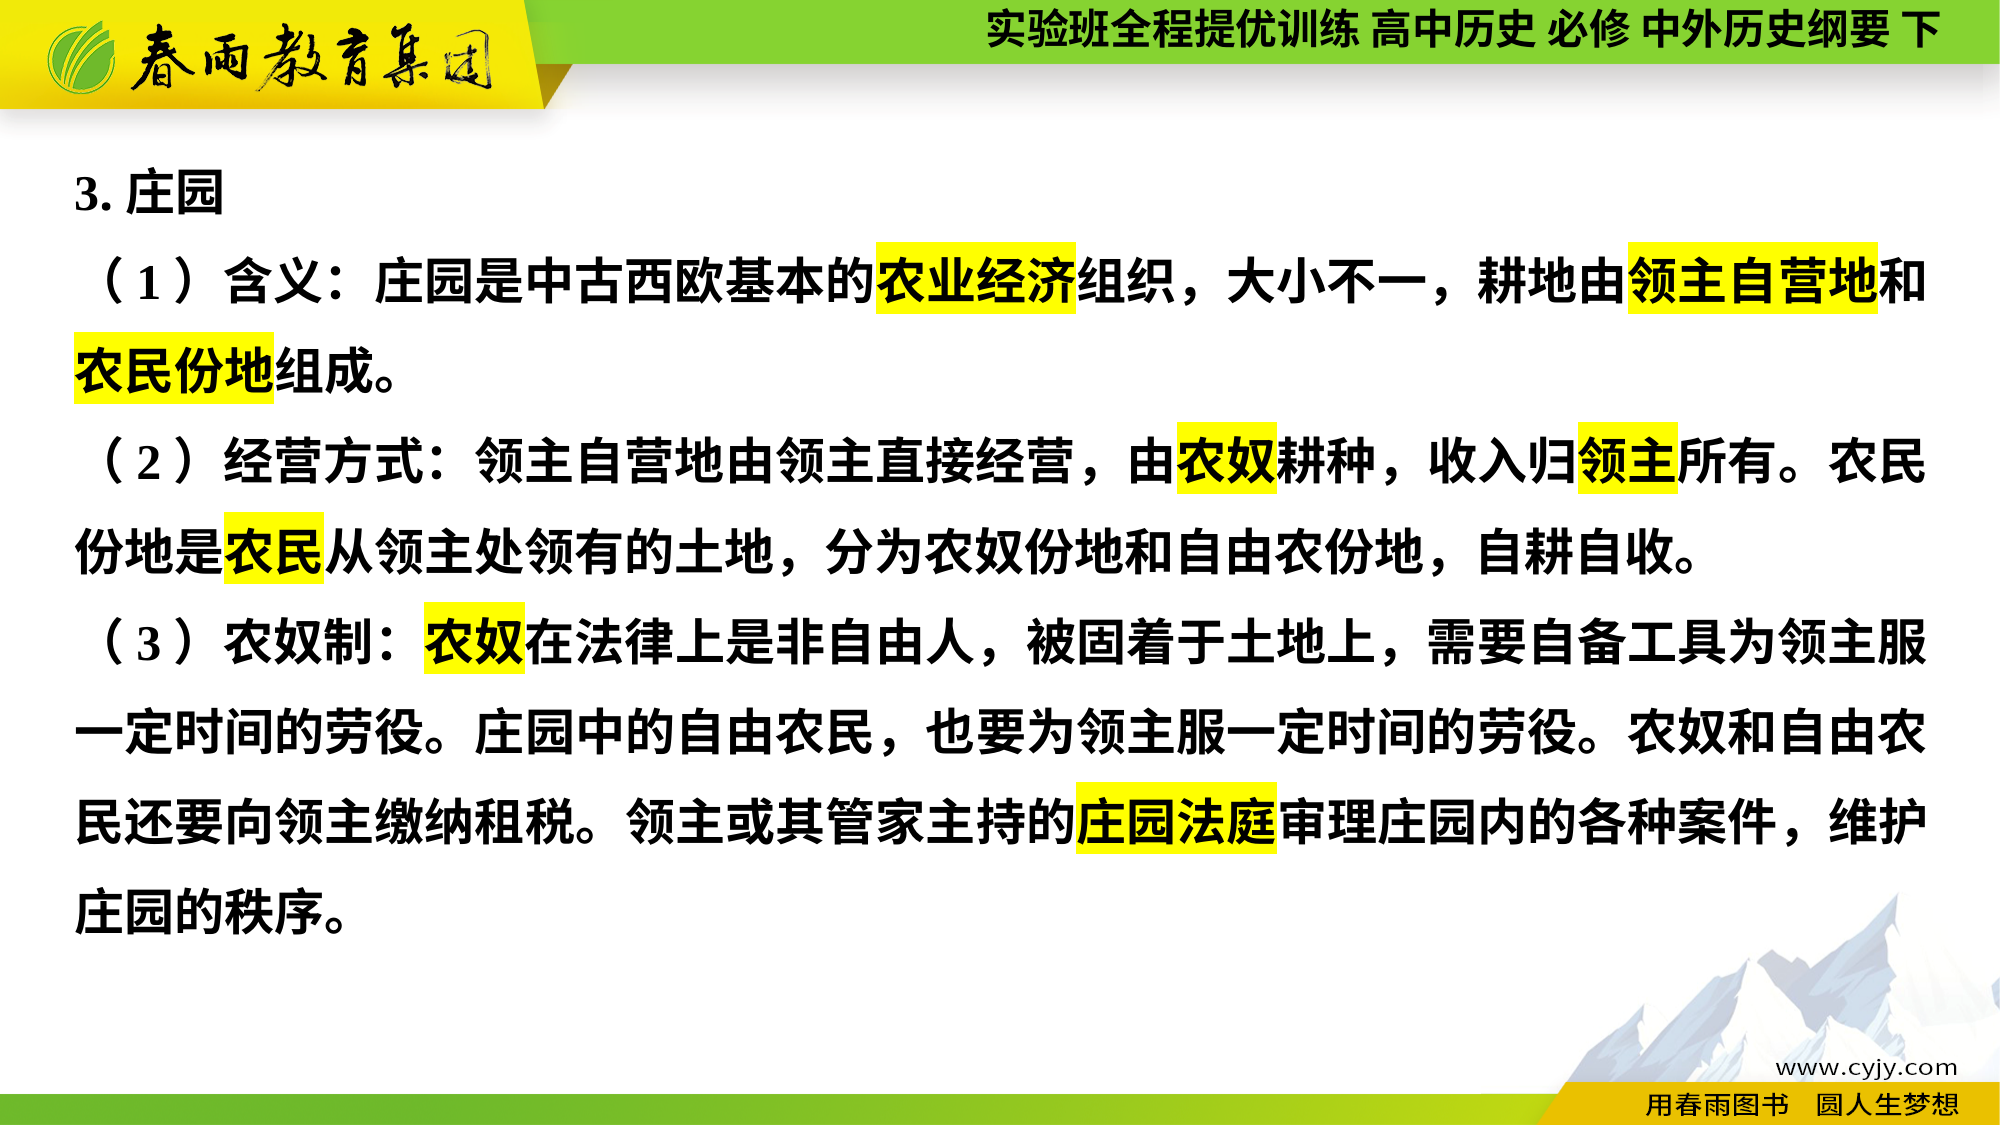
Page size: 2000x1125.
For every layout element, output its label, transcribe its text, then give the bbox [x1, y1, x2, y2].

picture [0, 0, 2000, 1125]
list 3.庄园 （1）含义：庄园是中古西欧基本的农业经济组织，大小不一，耕地由领主自营地和农民份地组成。 （2）经营方式：领主自营地由领主直接经营，由农奴耕种，收入归领主所有。农民份地是农民从领主处领有的土地，分为农奴份地和自由农份地，自耕自收。 （3）农奴制：农奴在法律上是非自由人，被固着于土地上，需要自备工具为领主服一定时间的劳役。庄园中的自由农民，也要为领主服一定时间的劳役。农奴和自由农民还要向领主缴纳租税。领主或其管家主持的庄园法庭审理庄园内的各种案件，维护庄园的秩序。 [59, 122, 1944, 944]
